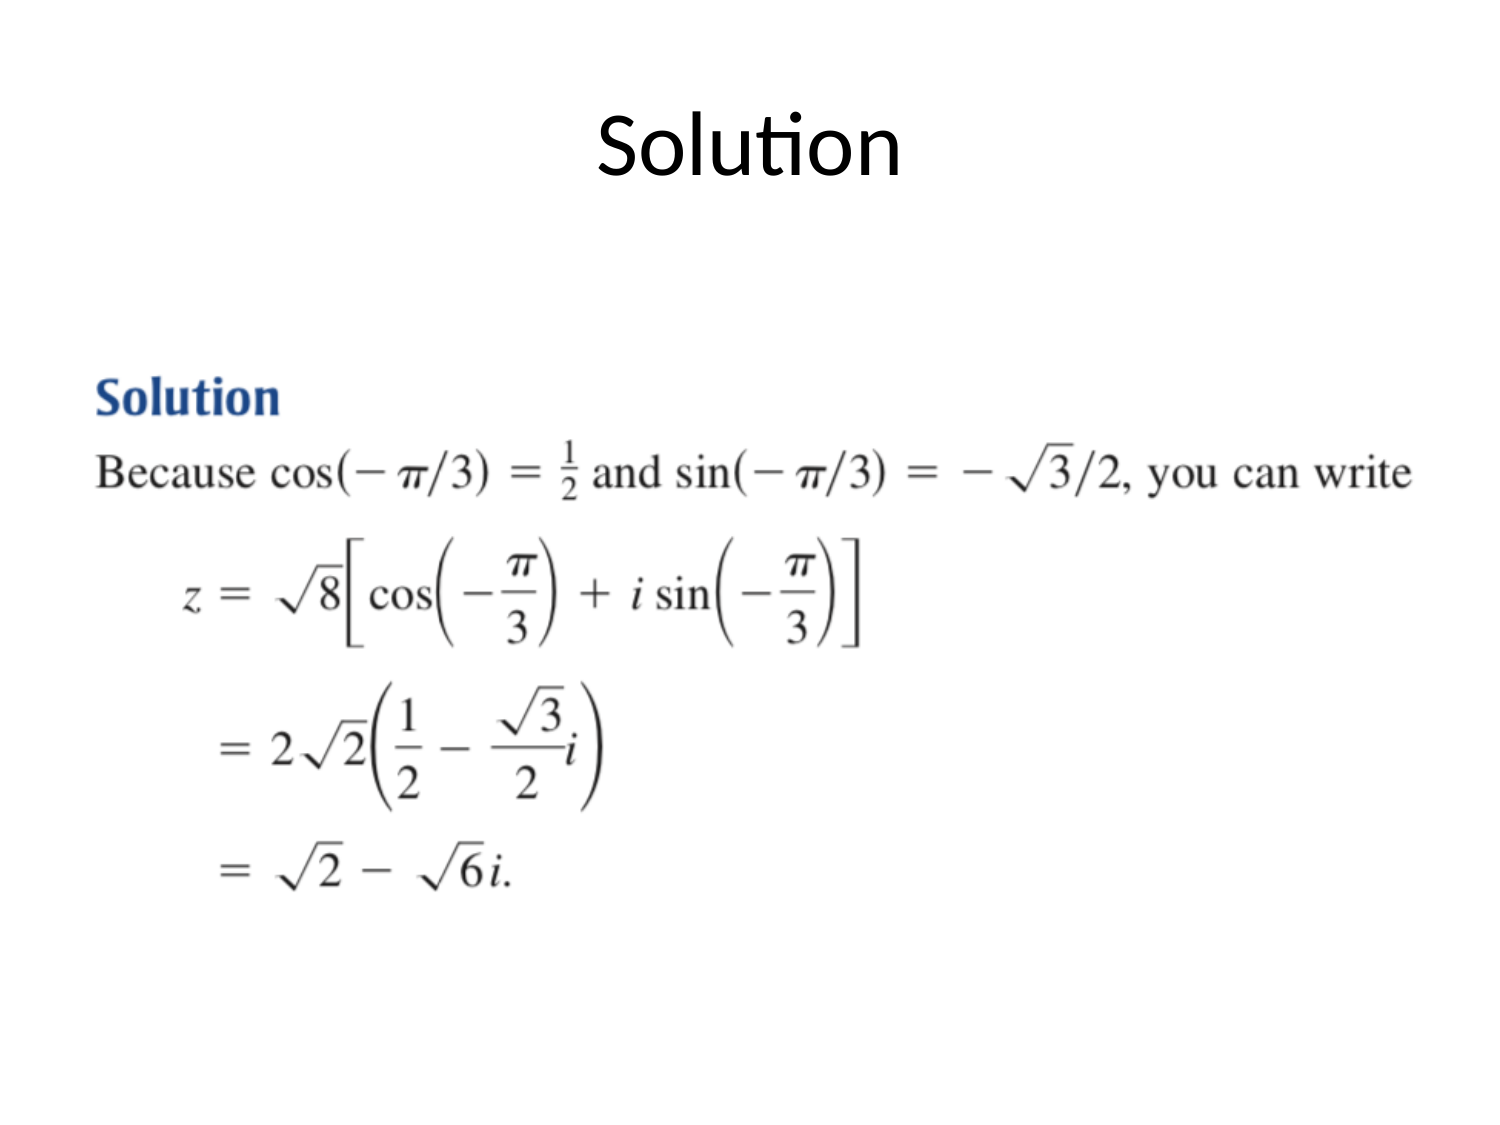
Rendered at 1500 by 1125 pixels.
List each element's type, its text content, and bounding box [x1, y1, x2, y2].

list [74, 262, 1426, 1006]
title Solution [75, 45, 1425, 233]
